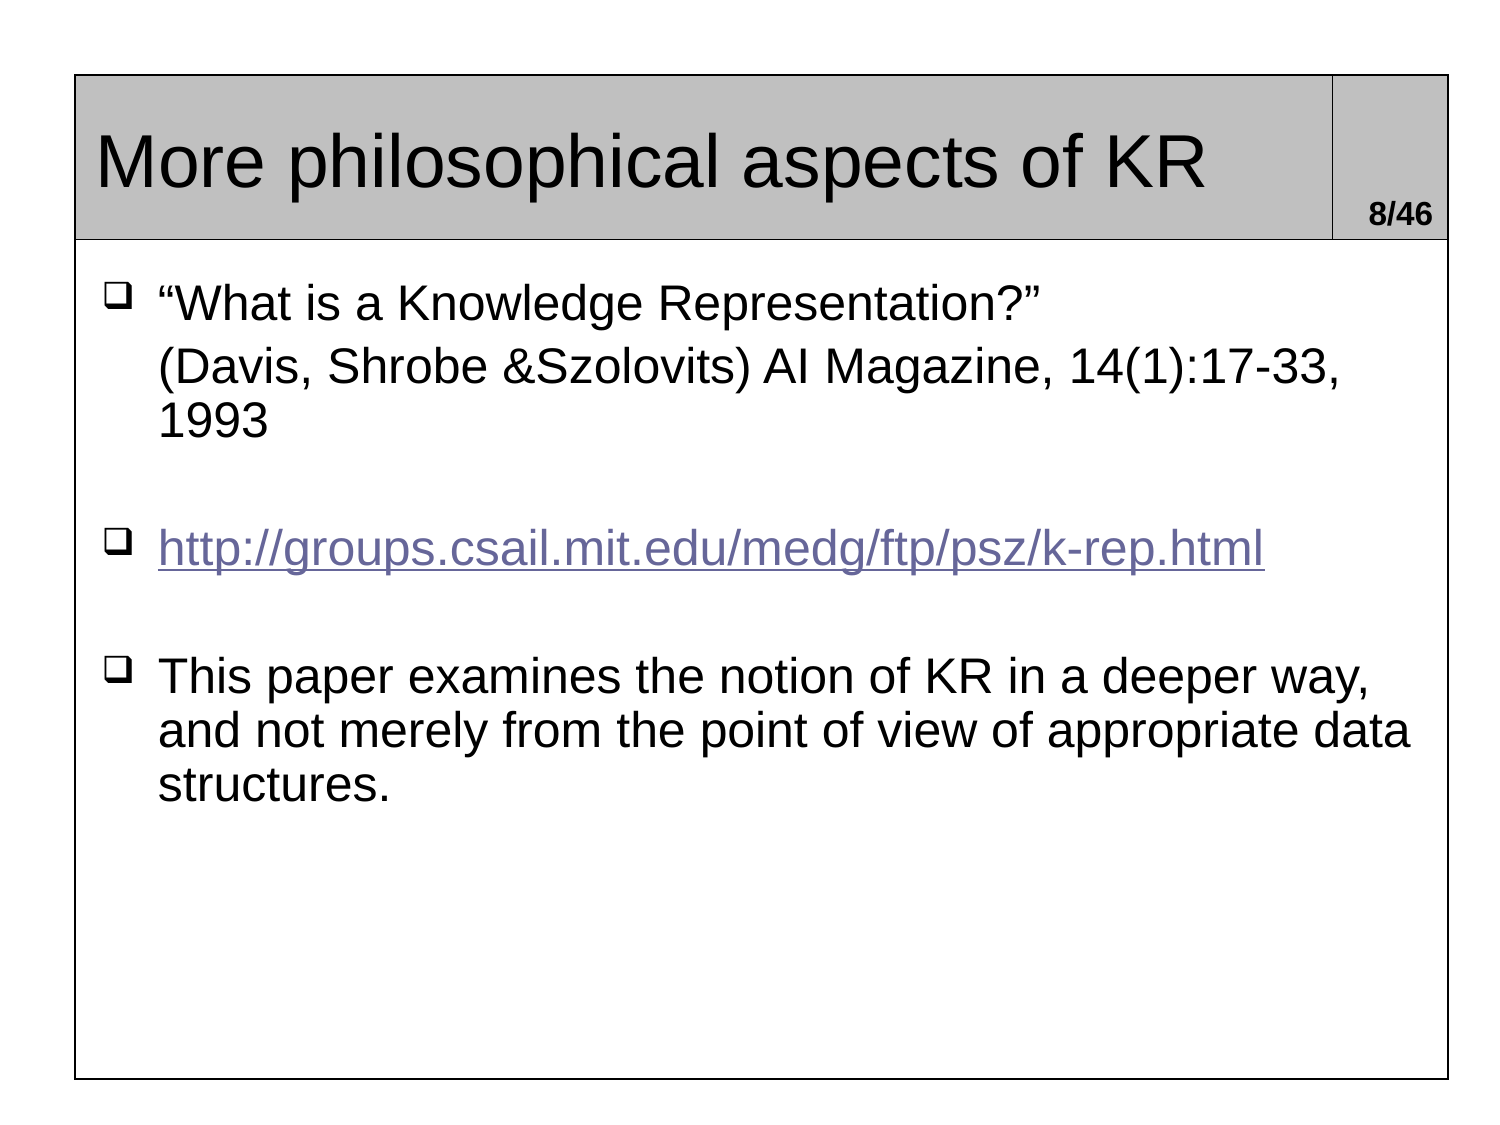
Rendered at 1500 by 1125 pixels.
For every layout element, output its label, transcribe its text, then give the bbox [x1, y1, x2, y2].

title More philosophical aspects of KR [74, 74, 1332, 239]
slide_number 8/46 [1332, 74, 1449, 240]
list “What is a Knowledge Representation?” (Davis, Shrobe &Szolovits) AI Magazine, 14(1):17-33, 1993 http://groups.csail.mit.edu/medg/ftp/psz/k-rep.html This paper examines the notion of KR in a deeper way, and not merely from the point of view of appropriate data structures. [74, 239, 1449, 1080]
